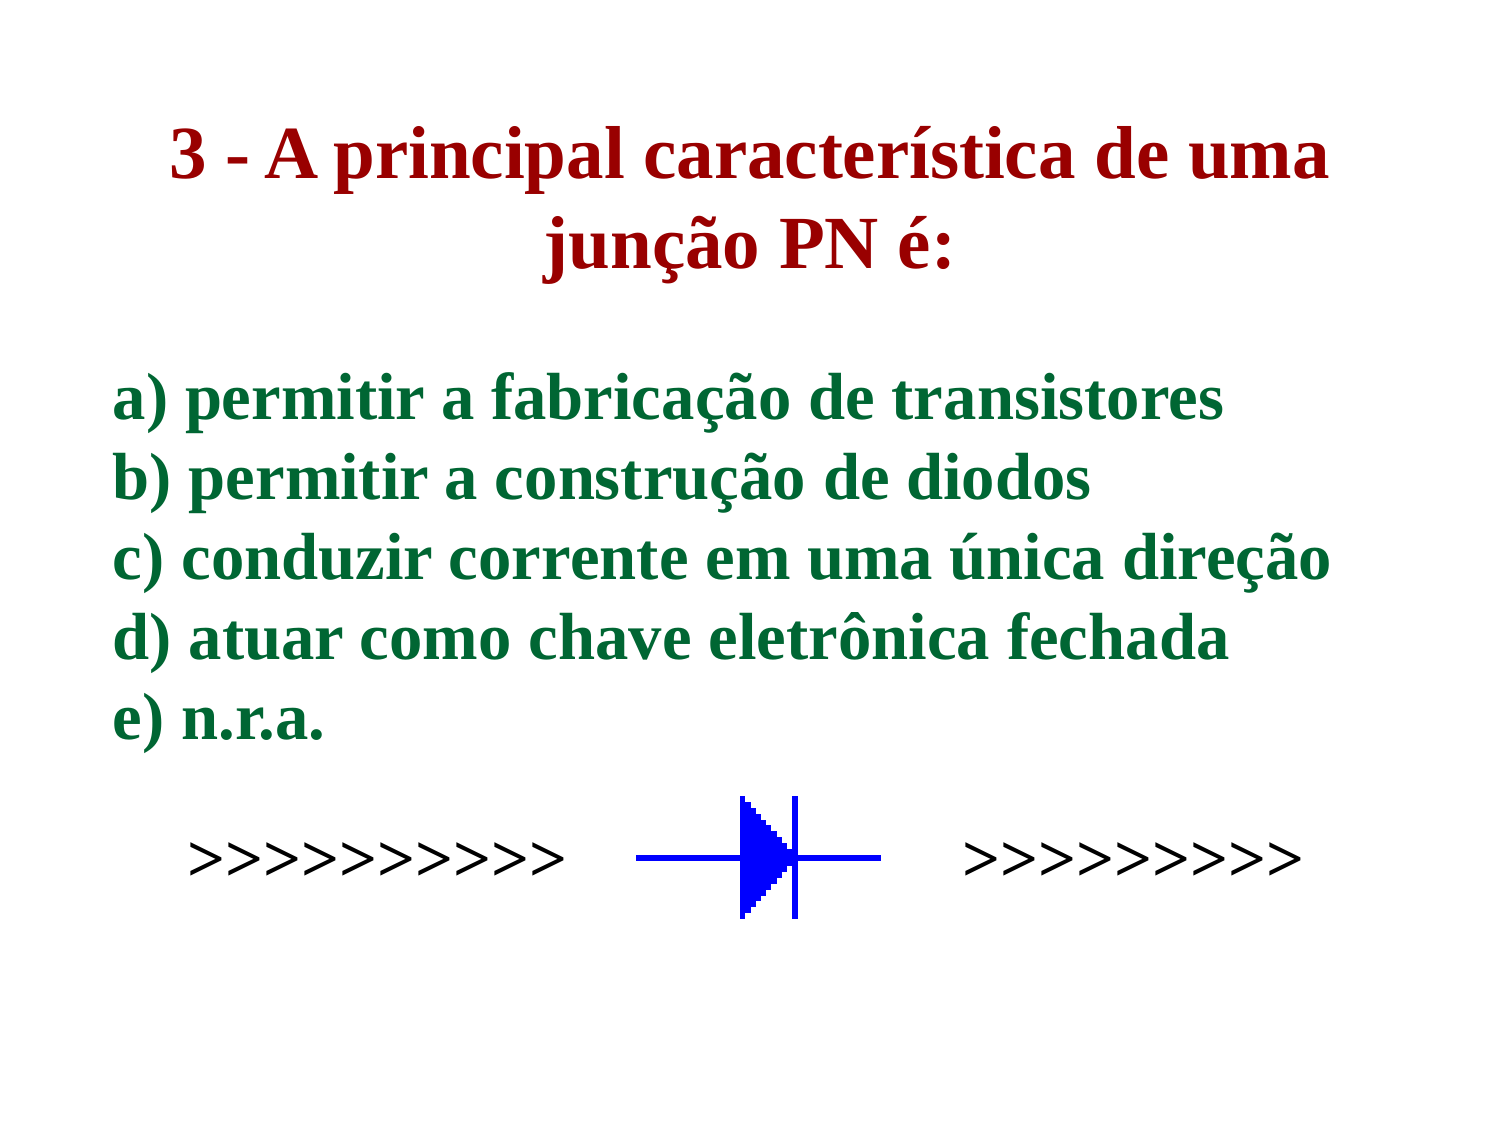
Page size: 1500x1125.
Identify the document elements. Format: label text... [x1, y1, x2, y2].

title 3 - A principal característica de uma junção PN é: [112, 99, 1388, 288]
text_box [610, 785, 913, 937]
text_box >>>>>>>>> [947, 807, 1320, 903]
text_box a) permitir a fabricação de transistores b) permitir a construção de diodos c) conduzir corrente em uma única direção d) atuar como chave eletrônica fechada e) n.r.a. [97, 345, 1350, 760]
text_box >>>>>>>>>> [172, 807, 600, 903]
